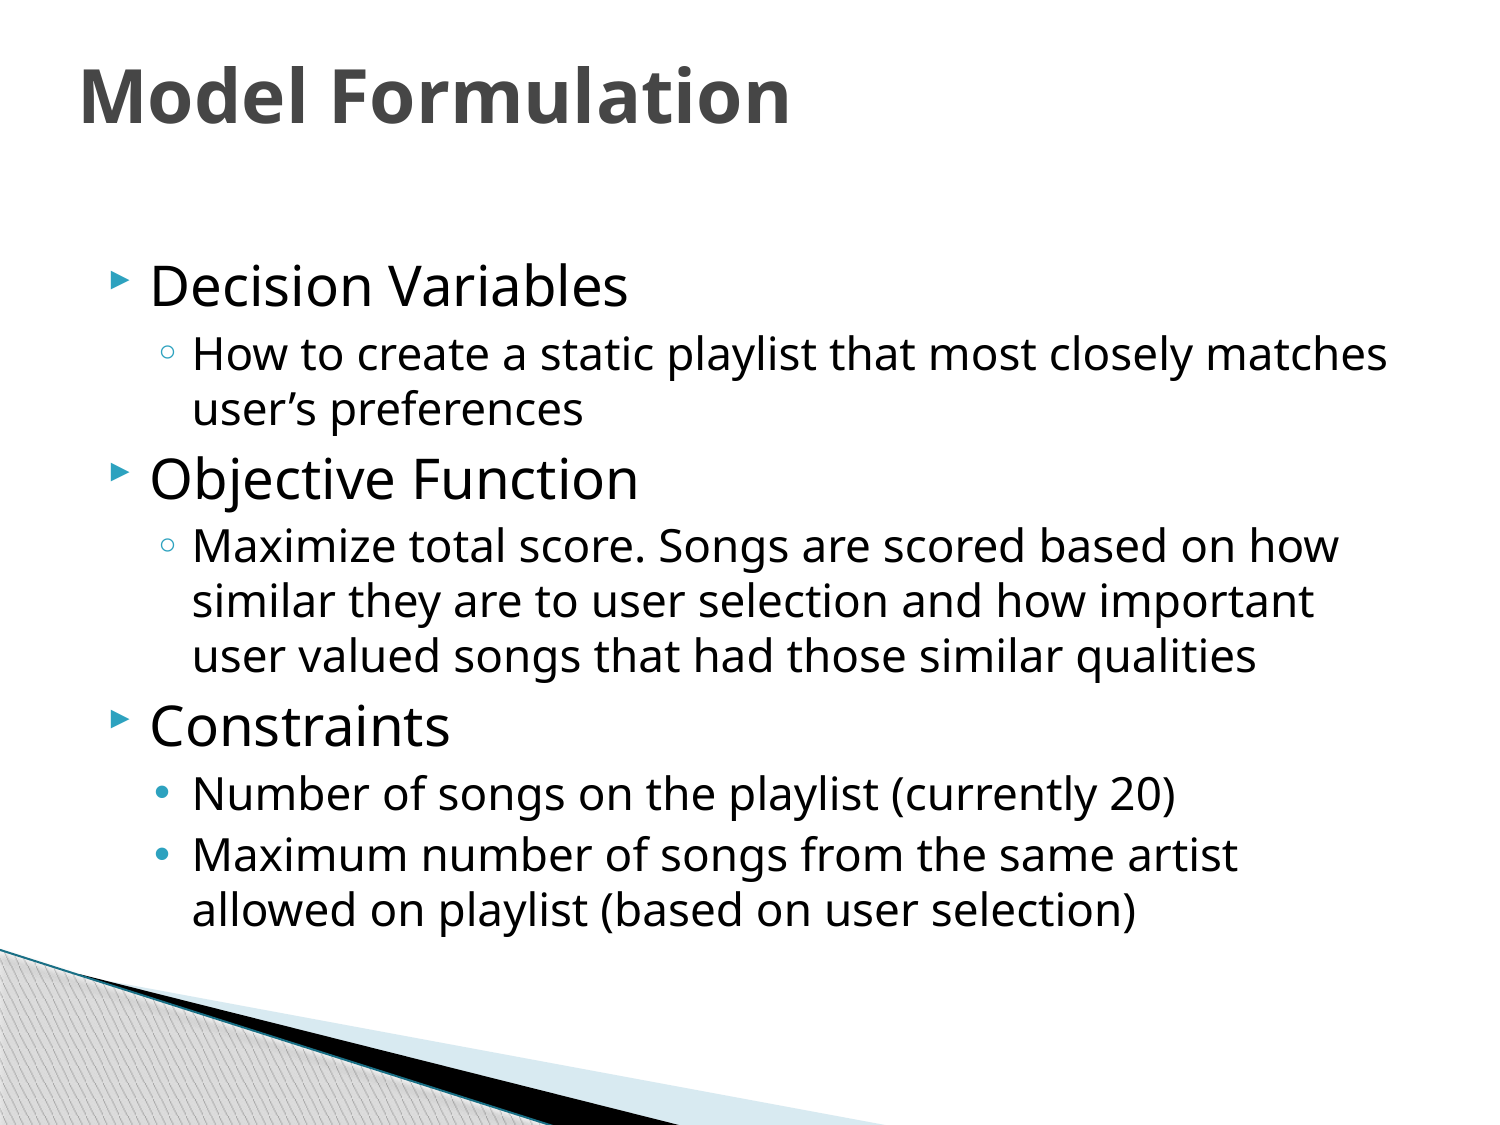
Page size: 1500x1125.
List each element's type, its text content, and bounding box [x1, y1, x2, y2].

list Decision Variables How to create a static playlist that most closely matches user’s preferences Objective Function Maximize total score. Songs are scored based on how similar they are to user selection and how important user valued songs that had those similar qualities Constraints Number of songs on the playlist (currently 20) Maximum number of songs from the same artist allowed on playlist (based on user selection) [75, 243, 1425, 986]
title Model Formulation [62, 0, 1413, 188]
